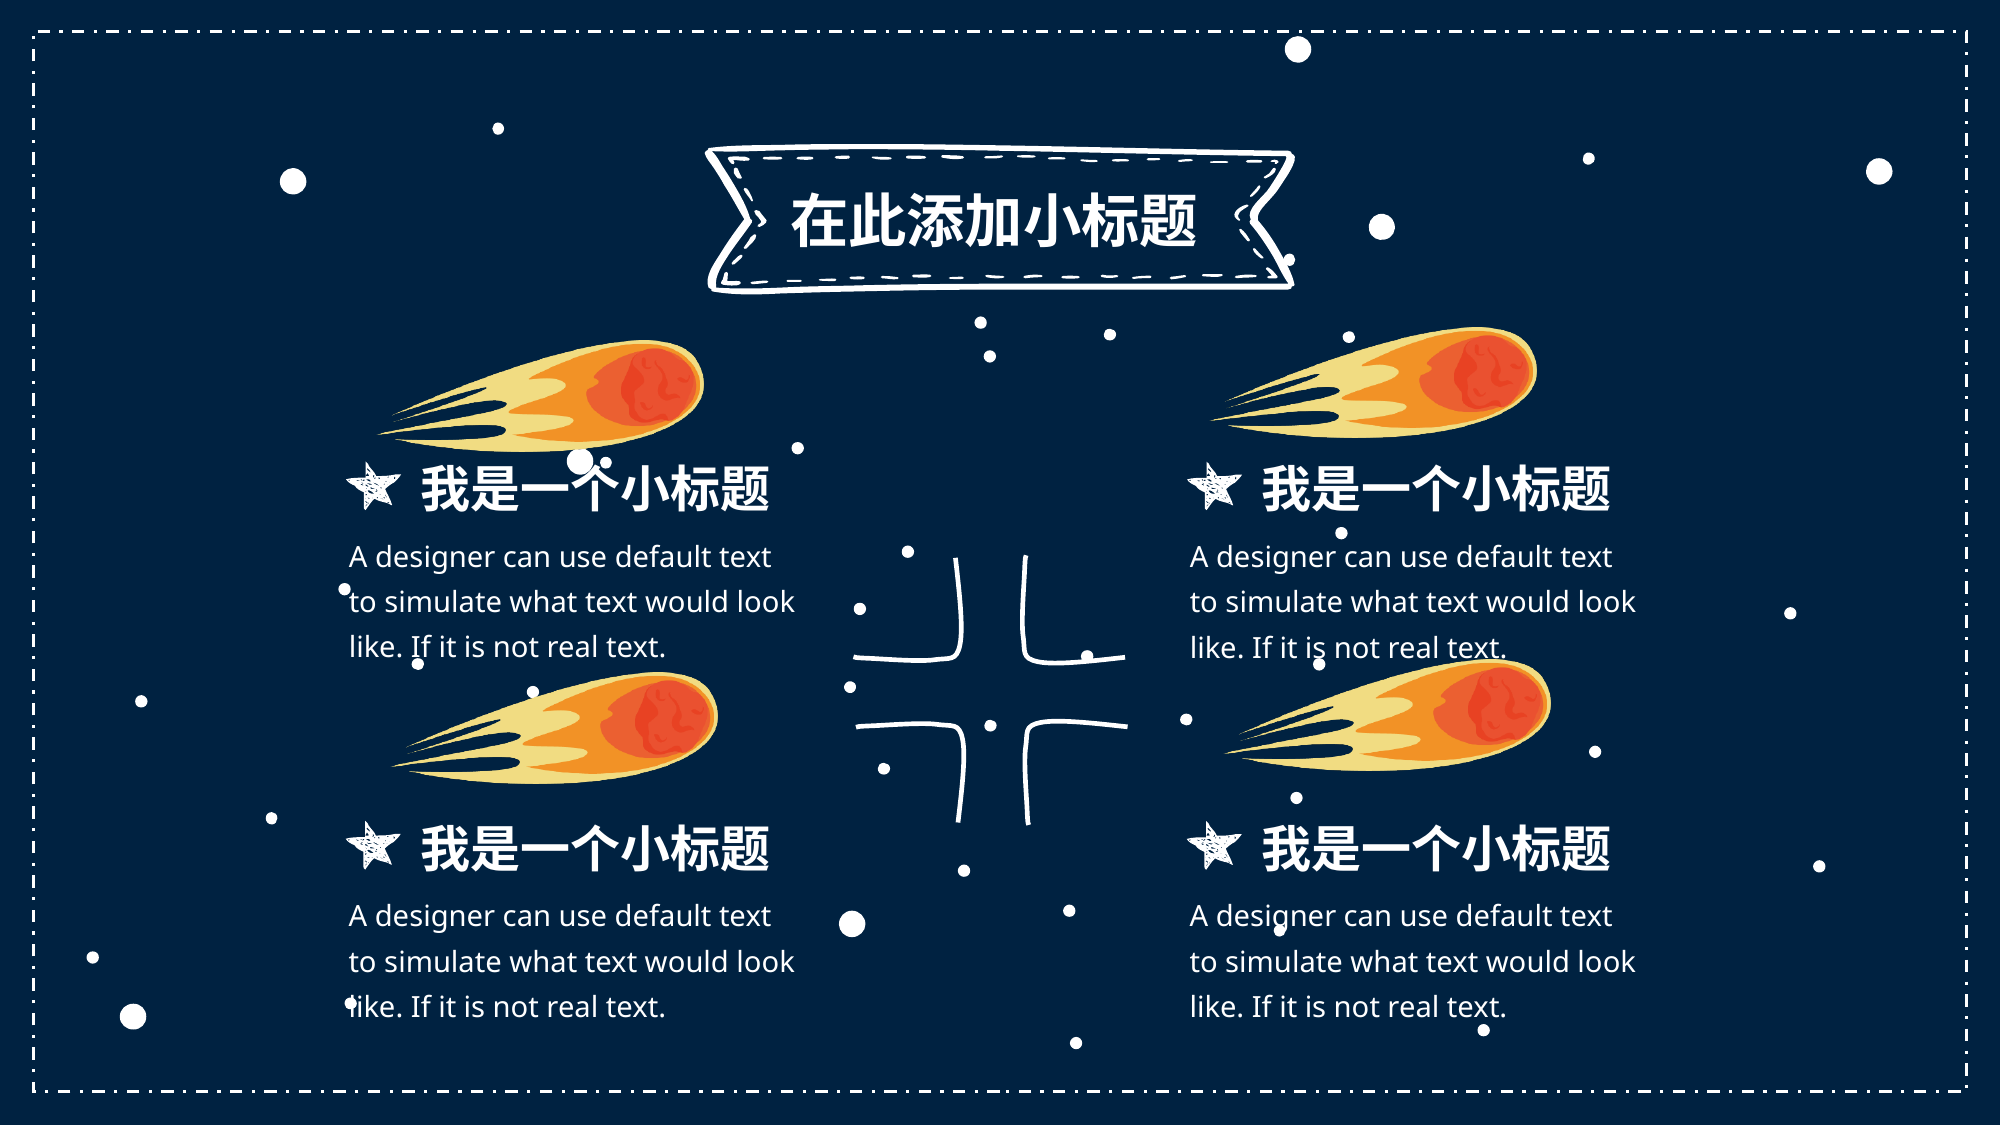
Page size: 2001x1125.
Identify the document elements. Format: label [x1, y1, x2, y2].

text_box [32, 30, 1968, 1093]
text_box [704, 143, 1296, 296]
picture [86, 24, 1914, 1075]
